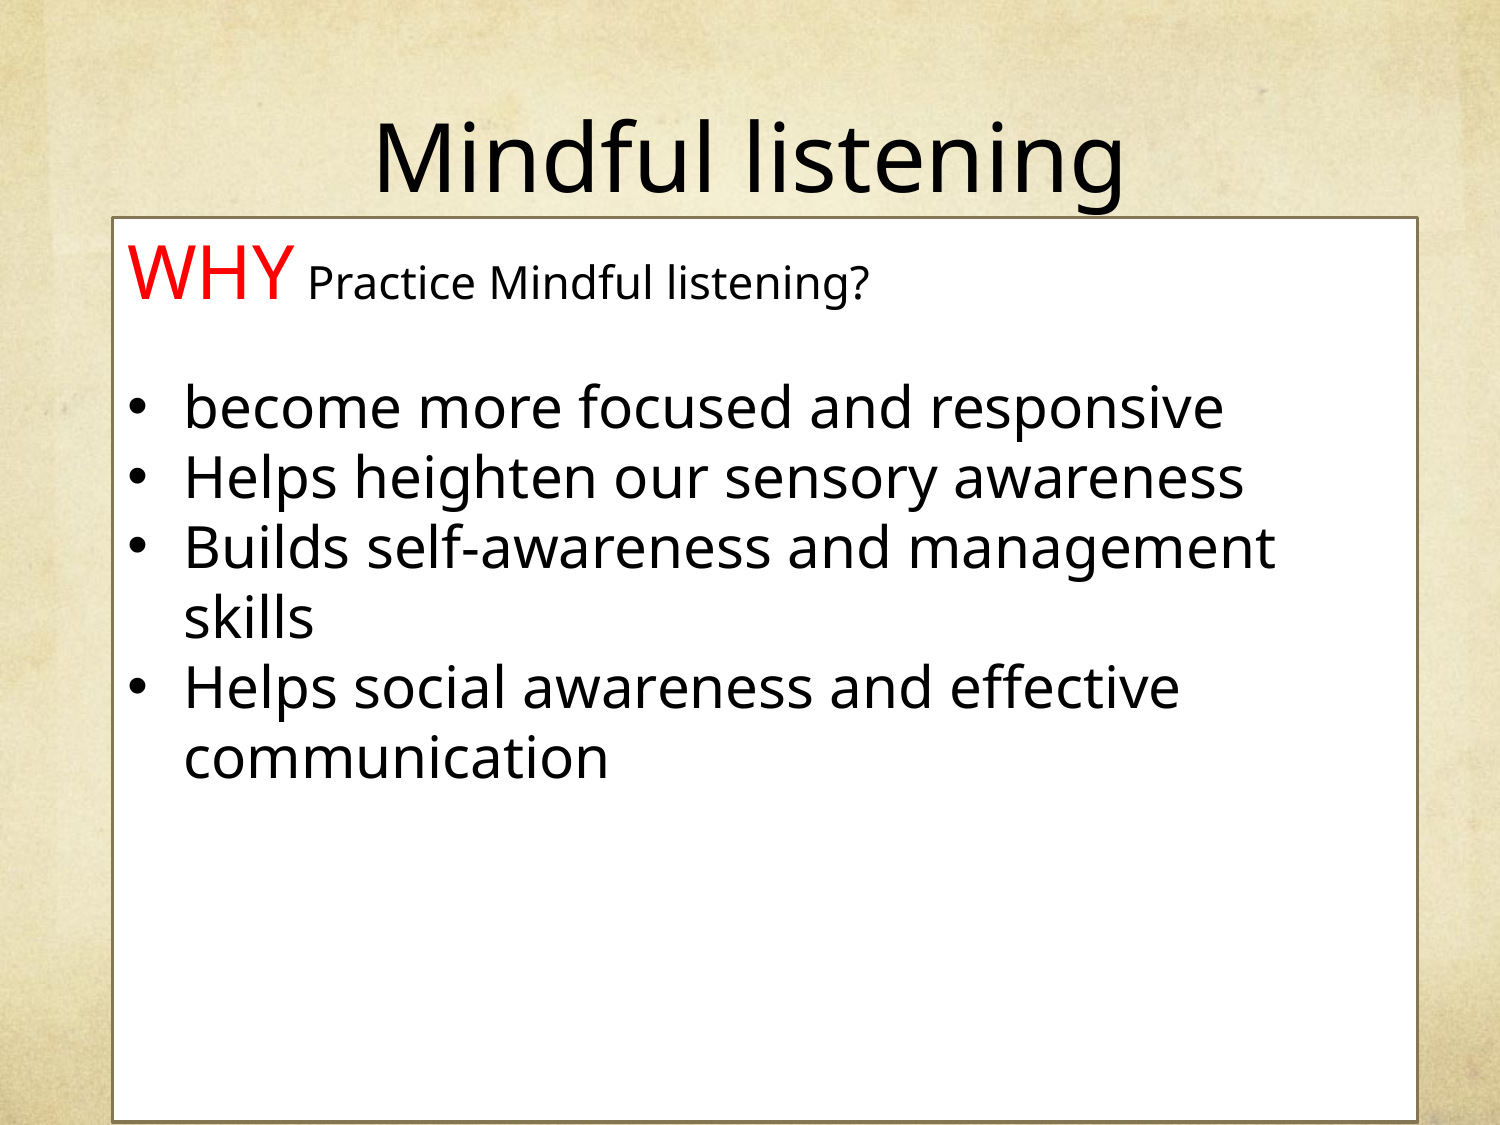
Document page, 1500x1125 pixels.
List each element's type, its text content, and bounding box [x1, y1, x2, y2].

text_box WHY Practice Mindful listening? become more focused and responsive Helps heighten our sensory awareness Builds self-awareness and management skills Helps social awareness and effective communication [111, 216, 1419, 1124]
picture [0, 0, 1500, 1125]
title Mindful listening [150, 82, 1350, 216]
